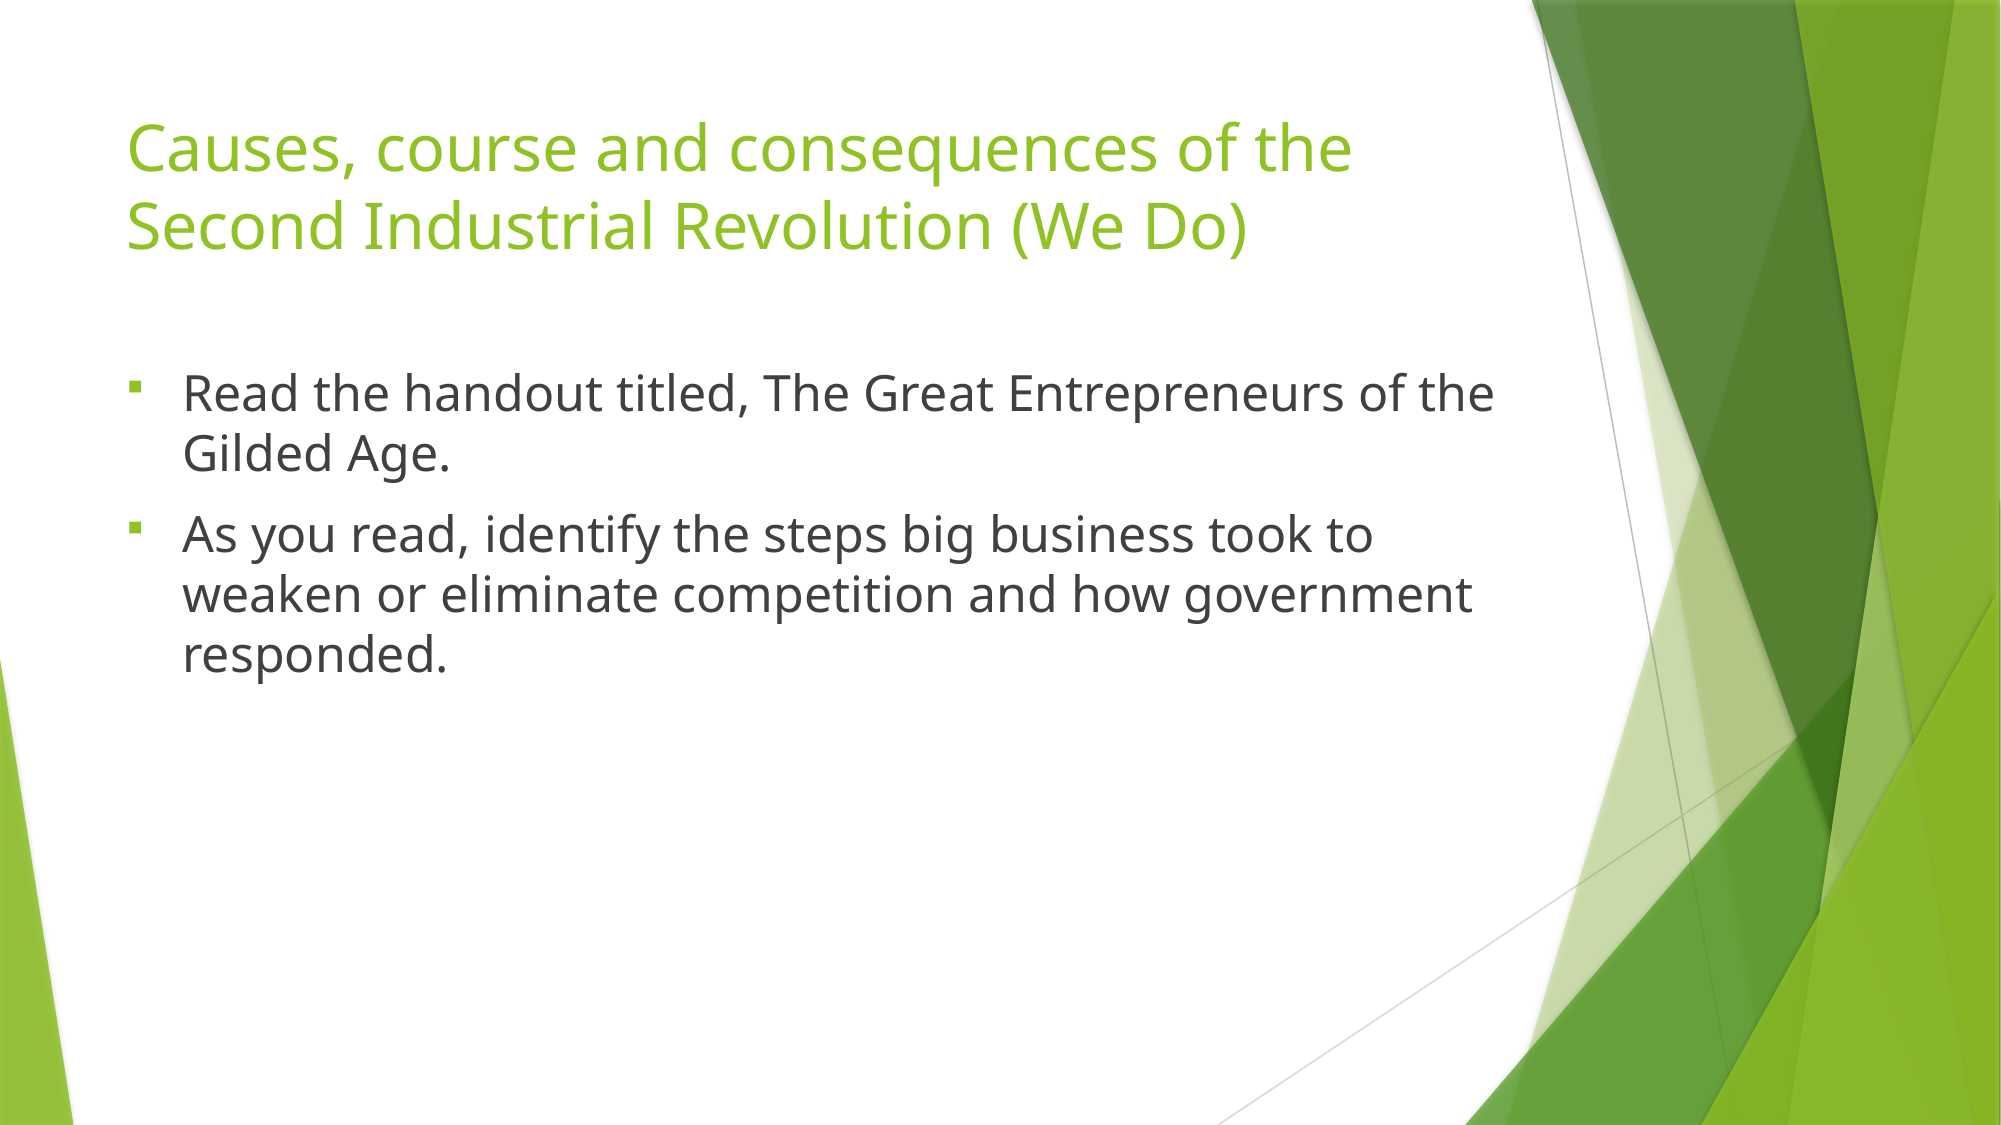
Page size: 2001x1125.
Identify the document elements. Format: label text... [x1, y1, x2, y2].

list Read the handout titled, The Great Entrepreneurs of the Gilded Age. As you read, identify the steps big business took to weaken or eliminate competition and how government responded. [111, 354, 1522, 992]
title Causes, course and consequences of the Second Industrial Revolution (We Do) [111, 99, 1522, 317]
